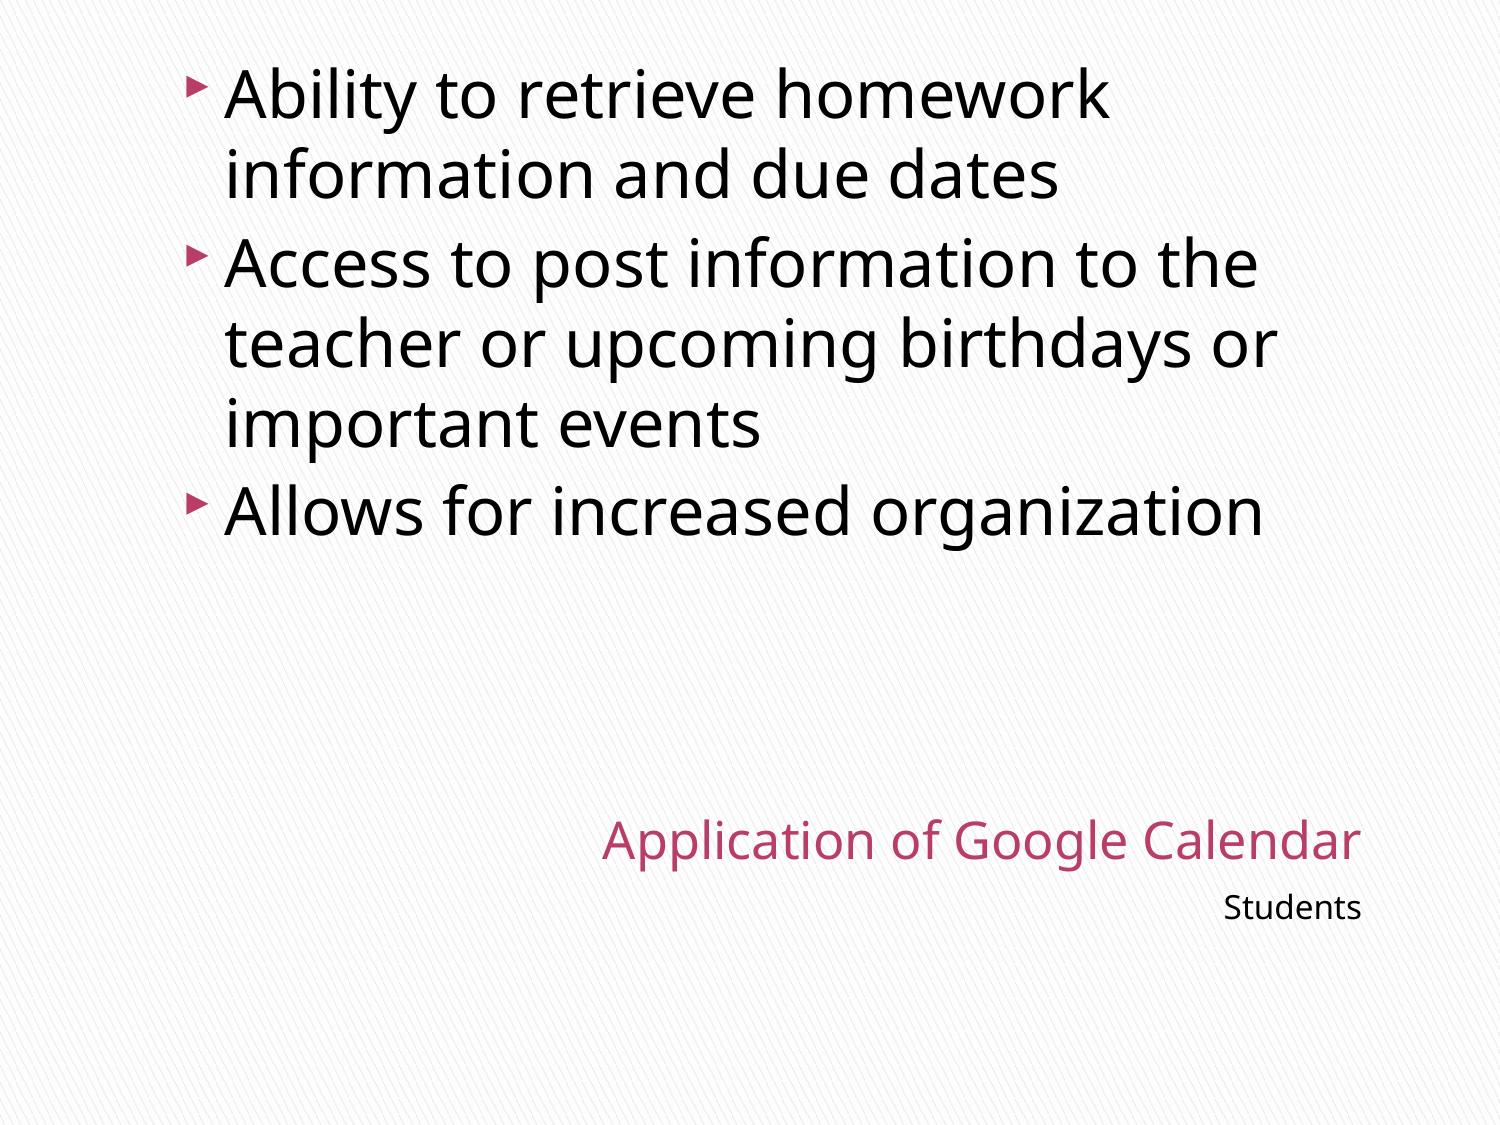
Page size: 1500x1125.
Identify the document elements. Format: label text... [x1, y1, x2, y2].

list Ability to retrieve homework information and due dates Access to post information to the teacher or upcoming birthdays or important events Allows for increased organization [150, 45, 1377, 795]
title Application of Google Calendar [150, 800, 1378, 875]
list Students [725, 878, 1377, 1029]
